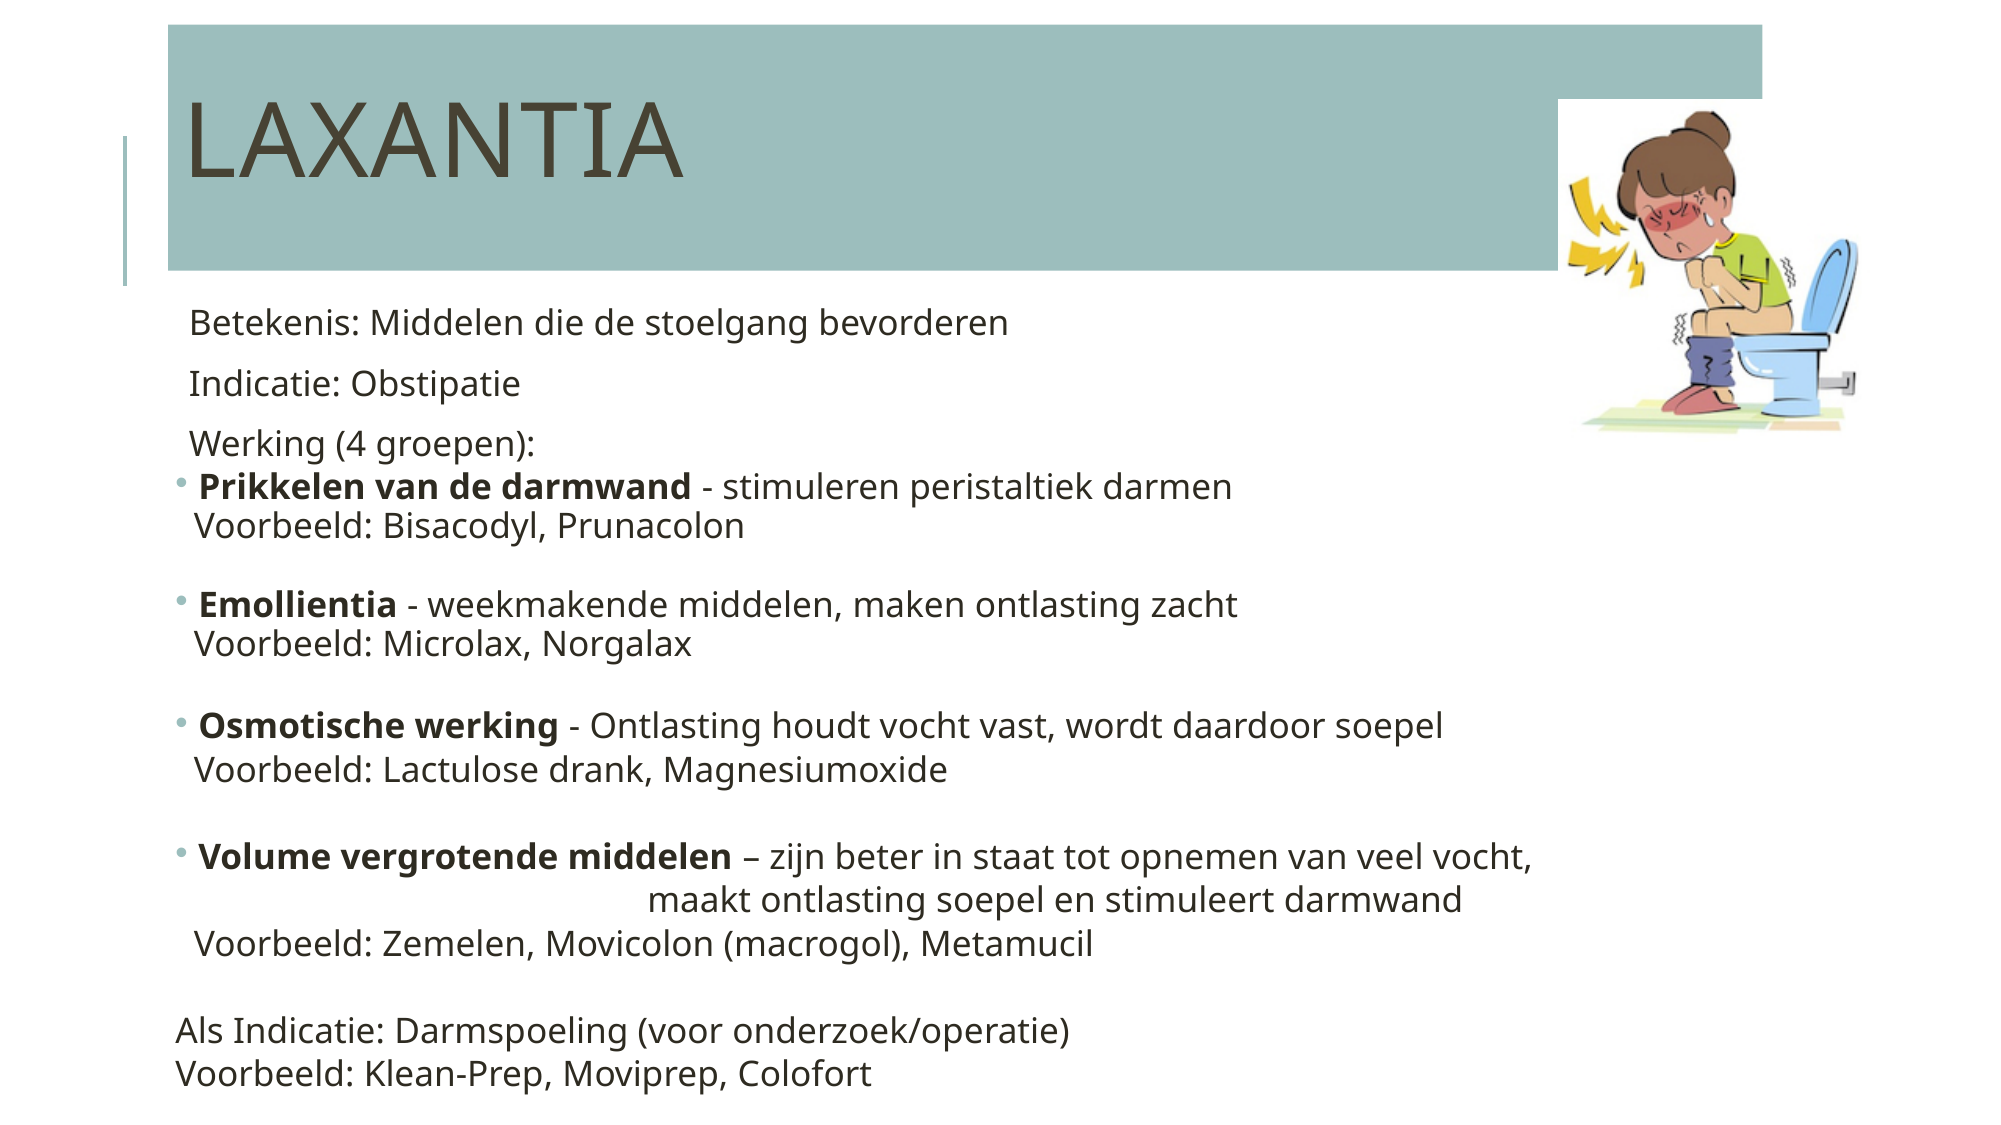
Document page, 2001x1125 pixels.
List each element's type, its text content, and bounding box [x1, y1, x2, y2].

picture [1557, 99, 1871, 442]
title Laxantia [168, 24, 1763, 271]
list Betekenis: Middelen die de stoelgang bevorderen Indicatie: Obstipatie Werking (4 groepen): Prikkelen van de darmwand - stimuleren peristaltiek darmen Voorbeeld: Bisacodyl, Prunacolon Emollientia - weekmakende middelen, maken ontlasting zacht Voorbeeld: Microlax, Norgalax Osmotische werking - Ontlasting houdt vocht vast, wordt daardoor soepel Voorbeeld: Lactulose drank, Magnesiumoxide Volume vergrotende middelen – zijn beter in staat tot opnemen van veel vocht, maakt ontlasting soepel en stimuleert darmwand Voorbeeld: Zemelen, Movicolon (macrogol), Metamucil Als Indicatie: Darmspoeling (voor onderzoek/operatie) Voorbeeld: Klean-Prep, Moviprep, Colofort [168, 297, 1763, 1104]
